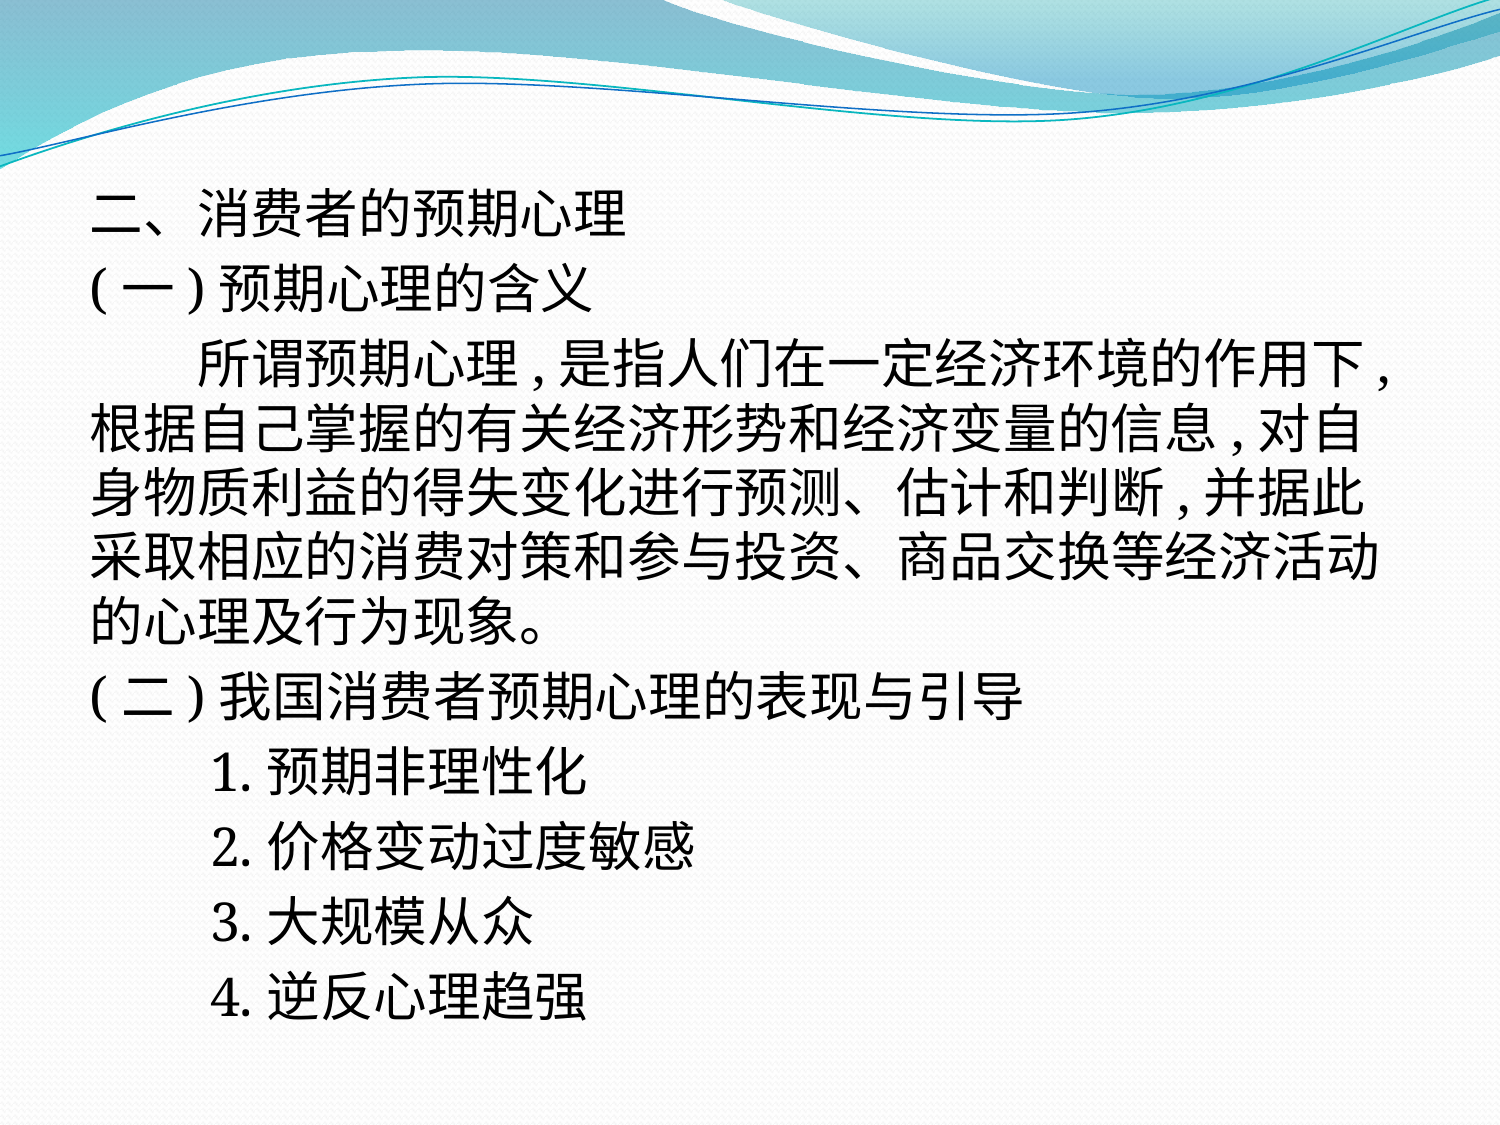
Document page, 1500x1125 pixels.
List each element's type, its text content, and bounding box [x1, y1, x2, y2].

list 二、消费者的预期心理 (一)预期心理的含义 所谓预期心理,是指人们在一定经济环境的作用下,根据自己掌握的有关经济形势和经济变量的信息,对自身物质利益的得失变化进行预测、估计和判断,并据此采取相应的消费对策和参与投资、商品交换等经济活动的心理及行为现象。 (二)我国消费者预期心理的表现与引导 1.预期非理性化 2.价格变动过度敏感 3.大规模从众 4.逆反心理趋强 [75, 172, 1425, 1038]
